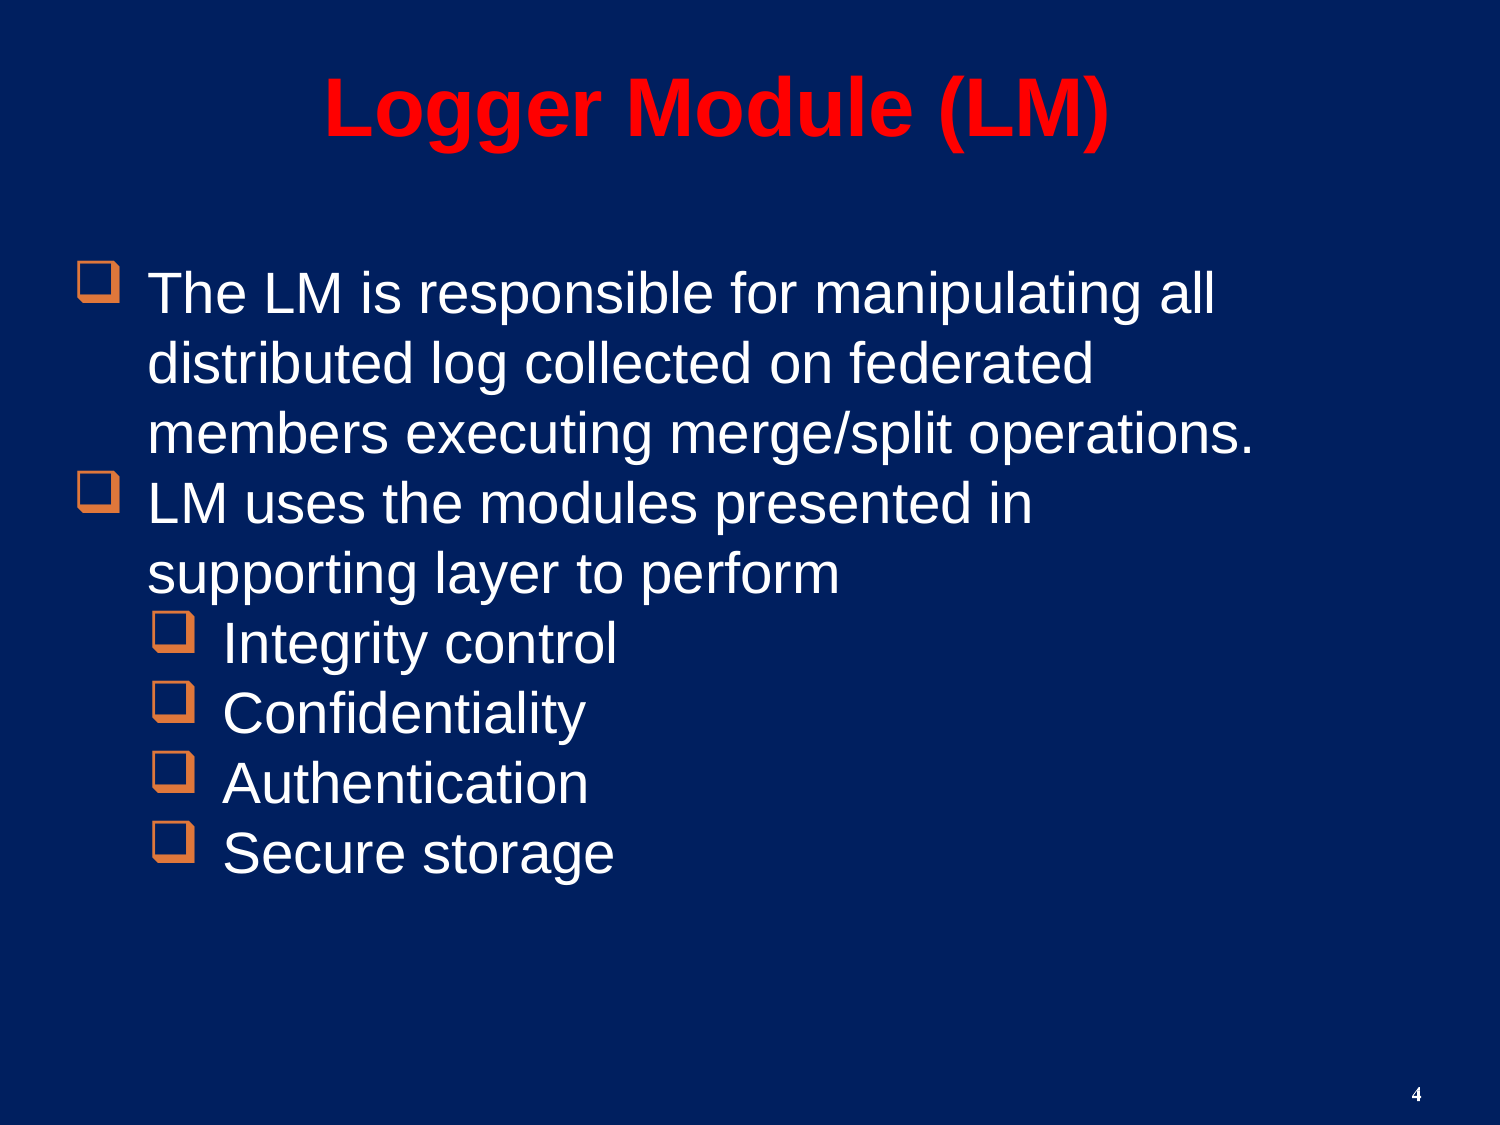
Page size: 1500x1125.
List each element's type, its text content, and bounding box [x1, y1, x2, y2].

text_box The LM is responsible for manipulating all distributed log collected on federated members executing merge/split operations. LM uses the modules presented in supporting layer to perform Integrity control Confidentiality Authentication Secure storage [70, 255, 1421, 885]
text_box [1412, 1087, 1422, 1102]
text_box Logger Module (LM) [70, 53, 1363, 154]
